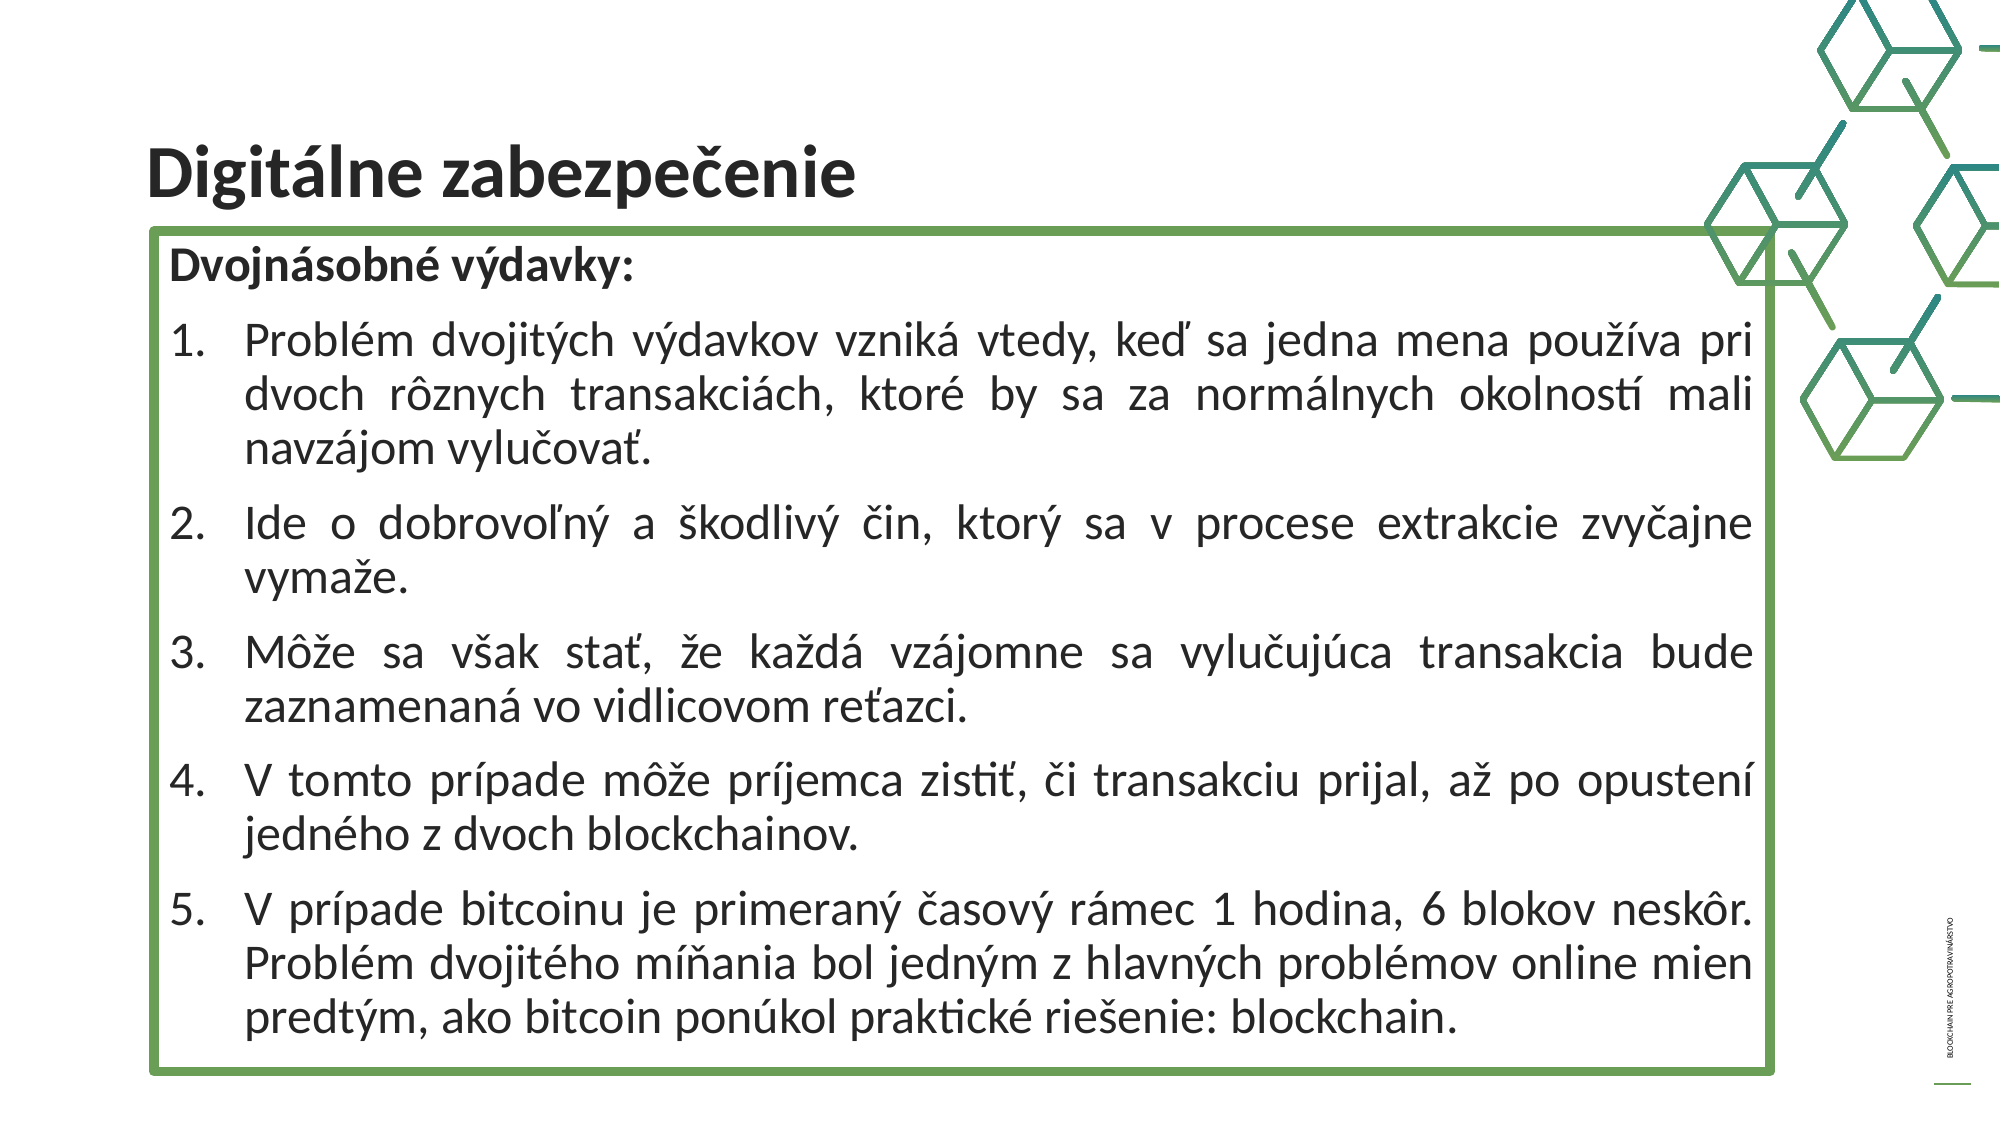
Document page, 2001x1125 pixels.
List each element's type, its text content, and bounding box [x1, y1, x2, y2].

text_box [1703, 0, 2000, 462]
list Digitálne zabezpečenie [130, 124, 1698, 257]
list Dvojnásobné výdavky: Problém dvojitých výdavkov vzniká vtedy, keď sa jedna mena používa pri dvoch rôznych transakciách, ktoré by sa za normálnych okolností mali navzájom vylučovať. Ide o dobrovoľný a škodlivý čin, ktorý sa v procese extrakcie zvyčajne vymaže. Môže sa však stať, že každá vzájomne sa vylučujúca transakcia bude zaznamenaná vo vidlicovom reťazci. V tomto prípade môže príjemca zistiť, či transakciu prijal, až po opustení jedného z dvoch blockchainov. V prípade bitcoinu je primeraný časový rámec 1 hodina, 6 blokov neskôr. Problém dvojitého míňania bol jedným z hlavných problémov online mien predtým, ako bitcoin ponúkol praktické riešenie: blockchain. [154, 257, 1771, 1072]
